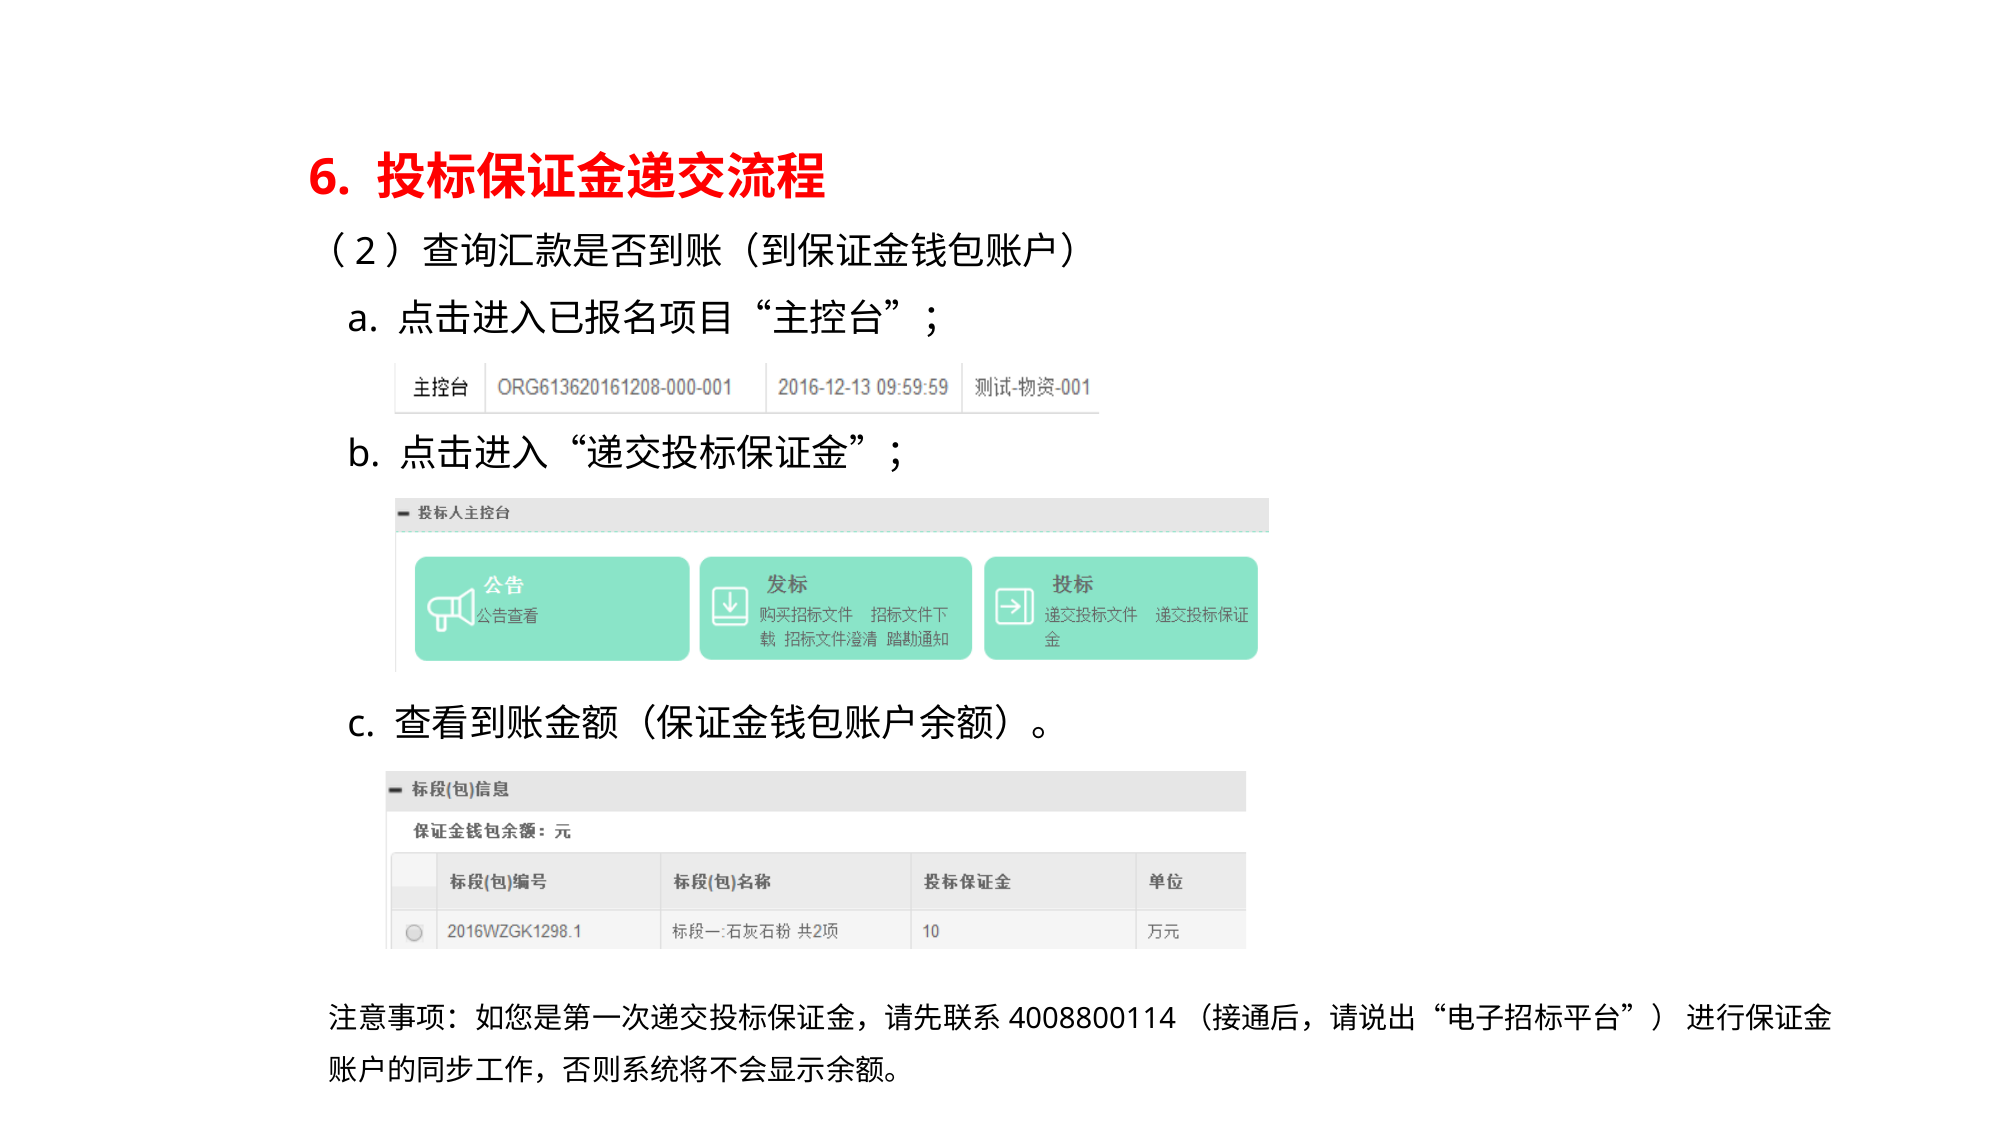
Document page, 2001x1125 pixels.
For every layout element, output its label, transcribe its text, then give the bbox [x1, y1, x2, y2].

text_box 注意事项：如您是第一次递交投标保证金，请先联系4008800114（接通后，请说出“电子招标平台”） 进行保证金账户的同步工作，否则系统将不会显示余额。 [314, 974, 1863, 1094]
text_box 6. 投标保证金递交流程 （2）查询汇款是否到账（到保证金钱包账户） a. 点击进入已报名项目“主控台”； b. 点击进入“递交投标保证金”； c. 查看到账金额（保证金钱包账户余额）。 [293, 106, 1707, 887]
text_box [382, 363, 1269, 949]
